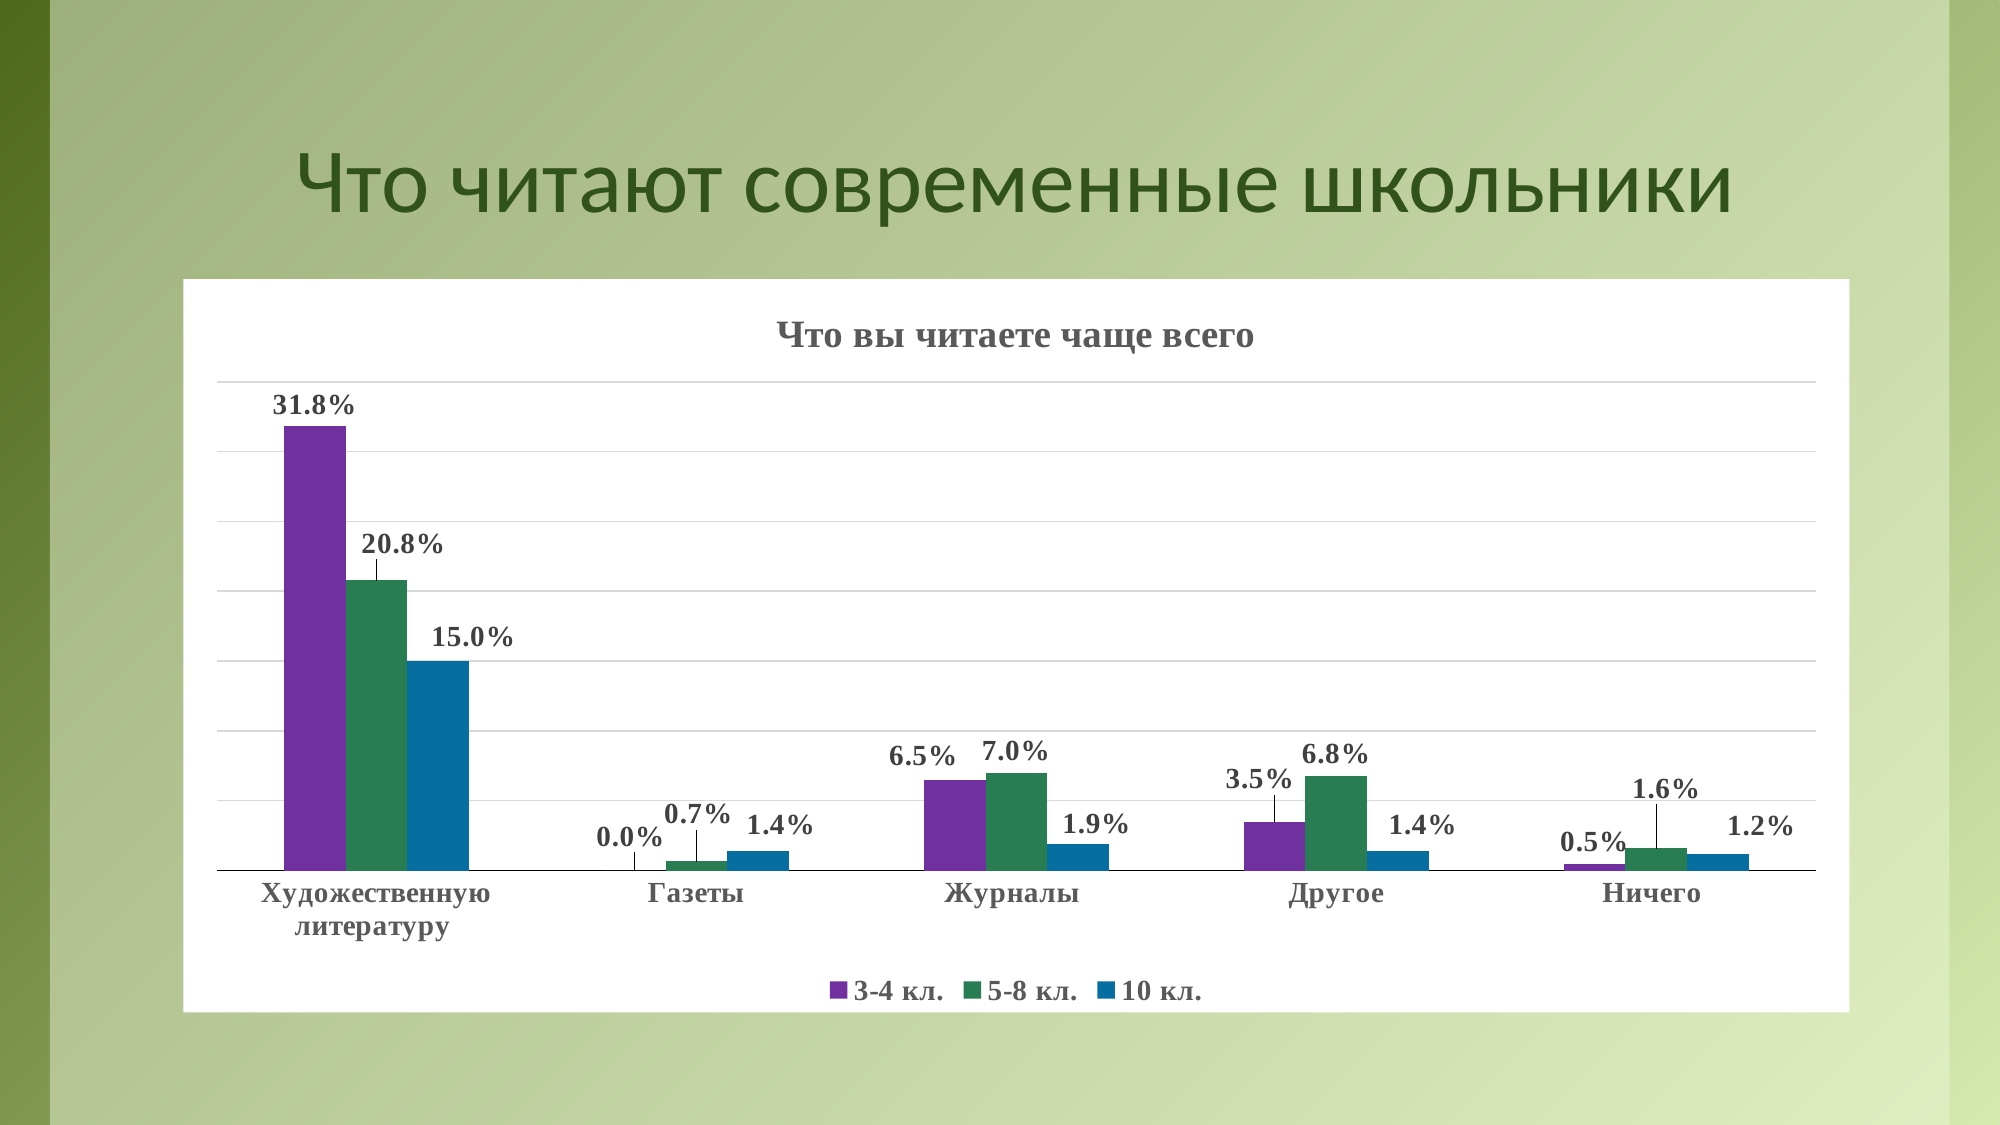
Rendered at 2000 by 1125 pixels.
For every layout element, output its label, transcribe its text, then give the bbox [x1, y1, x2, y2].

title Что читают современные школьники [183, 12, 1850, 242]
chart [183, 279, 1850, 1013]
